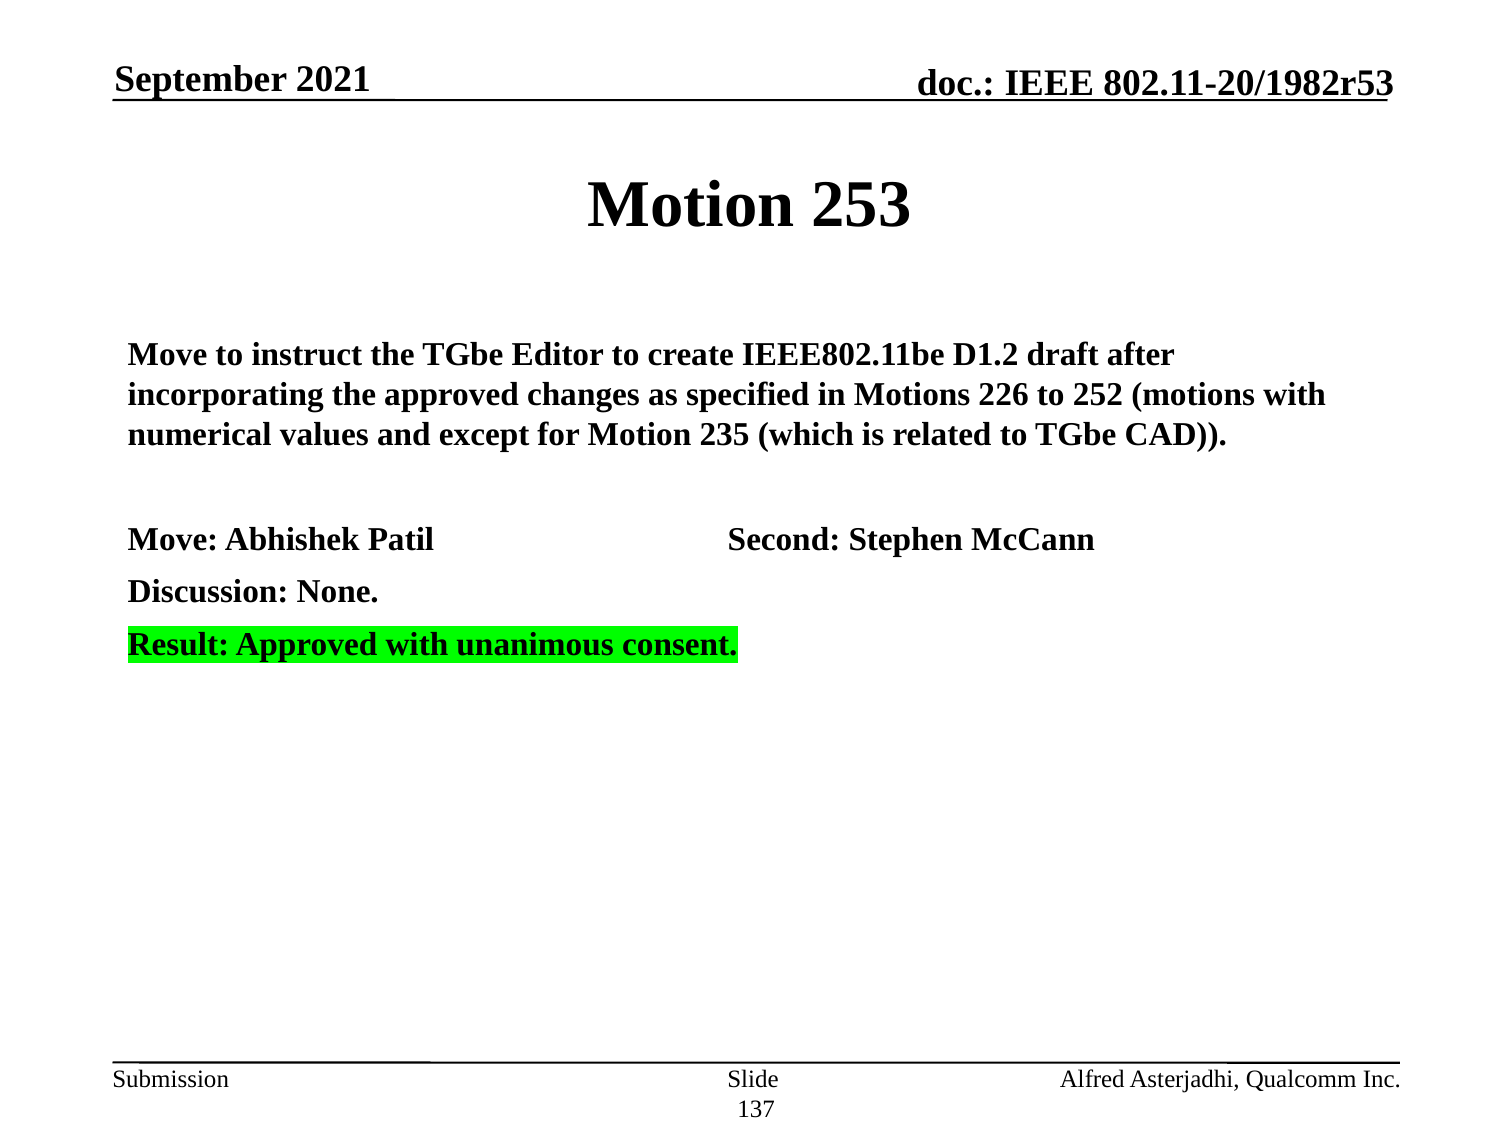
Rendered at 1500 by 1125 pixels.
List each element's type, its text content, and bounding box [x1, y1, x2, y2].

title Motion 253 [112, 112, 1388, 288]
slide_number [114, 54, 423, 100]
footer Alfred Asterjadhi, Qualcomm Inc. [878, 1061, 1402, 1093]
slide_number Slide 137 [712, 1061, 800, 1123]
list Move to instruct the TGbe Editor to create IEEE802.11be D1.2 draft after incorporating the approved changes as specified in Motions 226 to 252 (motions with numerical values and except for Motion 235 (which is related to TGbe CAD)). Move: Abhishek Patil Second: Stephen McCann Discussion: None. Result: Approved with unanimous consent. [112, 324, 1388, 1000]
